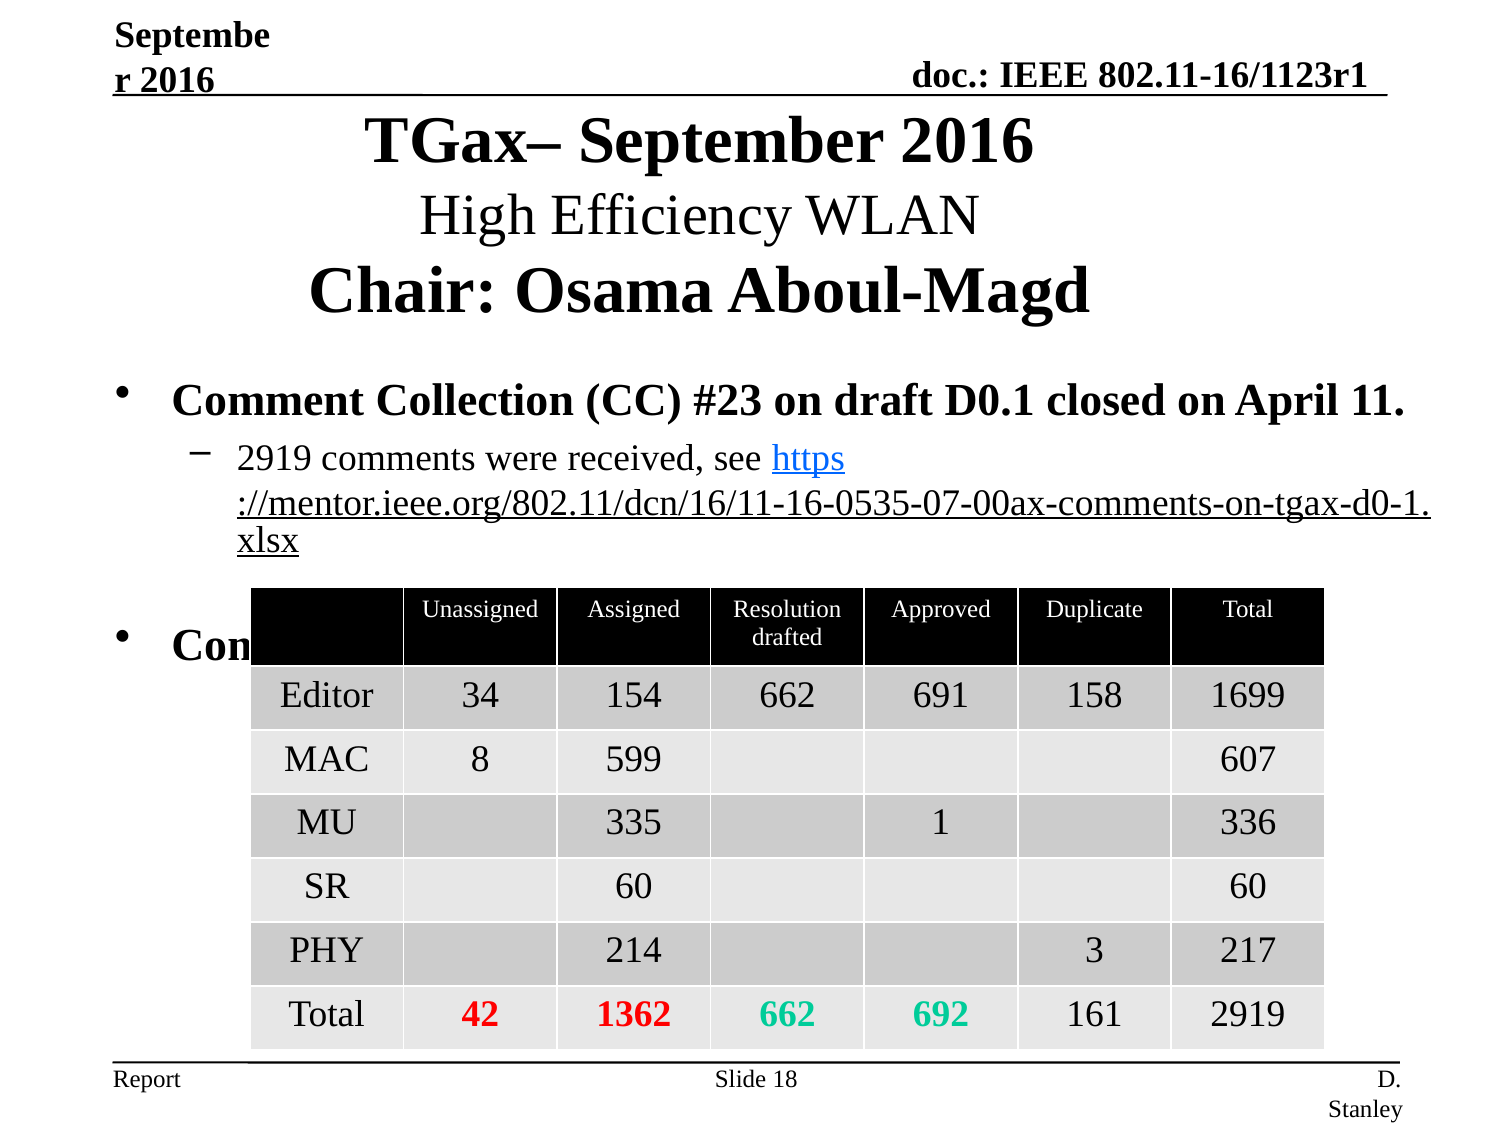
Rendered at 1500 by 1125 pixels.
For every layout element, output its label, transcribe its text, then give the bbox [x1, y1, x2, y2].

table_cell Editor [251, 667, 403, 729]
table_cell [711, 859, 863, 921]
table_cell [1019, 731, 1170, 793]
table_cell 8 [404, 731, 556, 793]
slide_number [114, 54, 274, 101]
table_cell MAC [251, 731, 403, 793]
table_cell 607 [1172, 731, 1324, 793]
table_cell 1699 [1172, 667, 1324, 729]
footer D. Stanley, HP Enterprise [1325, 1062, 1402, 1093]
table_header [251, 588, 403, 665]
table_cell 691 [865, 667, 1017, 729]
table_cell 692 [865, 987, 1017, 1049]
slide_number Slide 18 [712, 1062, 800, 1093]
table_cell 599 [558, 731, 710, 793]
table_cell [404, 923, 556, 985]
table_cell [711, 731, 863, 793]
table_cell [404, 795, 556, 857]
table_cell MU [251, 795, 403, 857]
table_header Total [1172, 588, 1324, 665]
table_cell [1019, 795, 1170, 857]
table_cell [865, 923, 1017, 985]
table_cell Total [251, 987, 403, 1049]
table_cell PHY [251, 923, 403, 985]
table_cell [711, 923, 863, 985]
table_cell [865, 859, 1017, 921]
table_cell 42 [404, 987, 556, 1049]
table_cell [404, 859, 556, 921]
table_cell 158 [1019, 667, 1170, 729]
table_header Duplicate [1019, 588, 1170, 665]
list Comment Collection (CC) #23 on draft D0.1 closed on April 11. 2919 comments were received, see https://mentor.ieee.org/802.11/dcn/16/11-16-0535-07-00ax-comments-on-tgax-d0-1.xlsx Comment resolution status: [99, 362, 1463, 600]
table_header Approved [865, 588, 1017, 665]
table_cell [711, 795, 863, 857]
table_header Resolution drafted [711, 588, 863, 665]
table_cell 217 [1172, 923, 1324, 985]
table_cell 60 [1172, 859, 1324, 921]
table_cell 1 [865, 795, 1017, 857]
table_cell SR [251, 859, 403, 921]
table_cell 335 [558, 795, 710, 857]
table_cell [1019, 859, 1170, 921]
table_header Unassigned [404, 588, 556, 665]
table_cell 214 [558, 923, 710, 985]
title TGax– September 2016 High Efficiency WLAN Chair: Osama Aboul-Magd [62, 125, 1338, 388]
table_cell 3 [1019, 923, 1170, 985]
table_cell 662 [711, 987, 863, 1049]
table_cell 34 [404, 667, 556, 729]
table_cell 336 [1172, 795, 1324, 857]
table_cell 2919 [1172, 987, 1324, 1049]
table_cell 161 [1019, 987, 1170, 1049]
table_cell 1362 [558, 987, 710, 1049]
table_cell 662 [711, 667, 863, 729]
table_cell [865, 731, 1017, 793]
table_cell 154 [558, 667, 710, 729]
table_header Assigned [558, 588, 710, 665]
table_cell 60 [558, 859, 710, 921]
